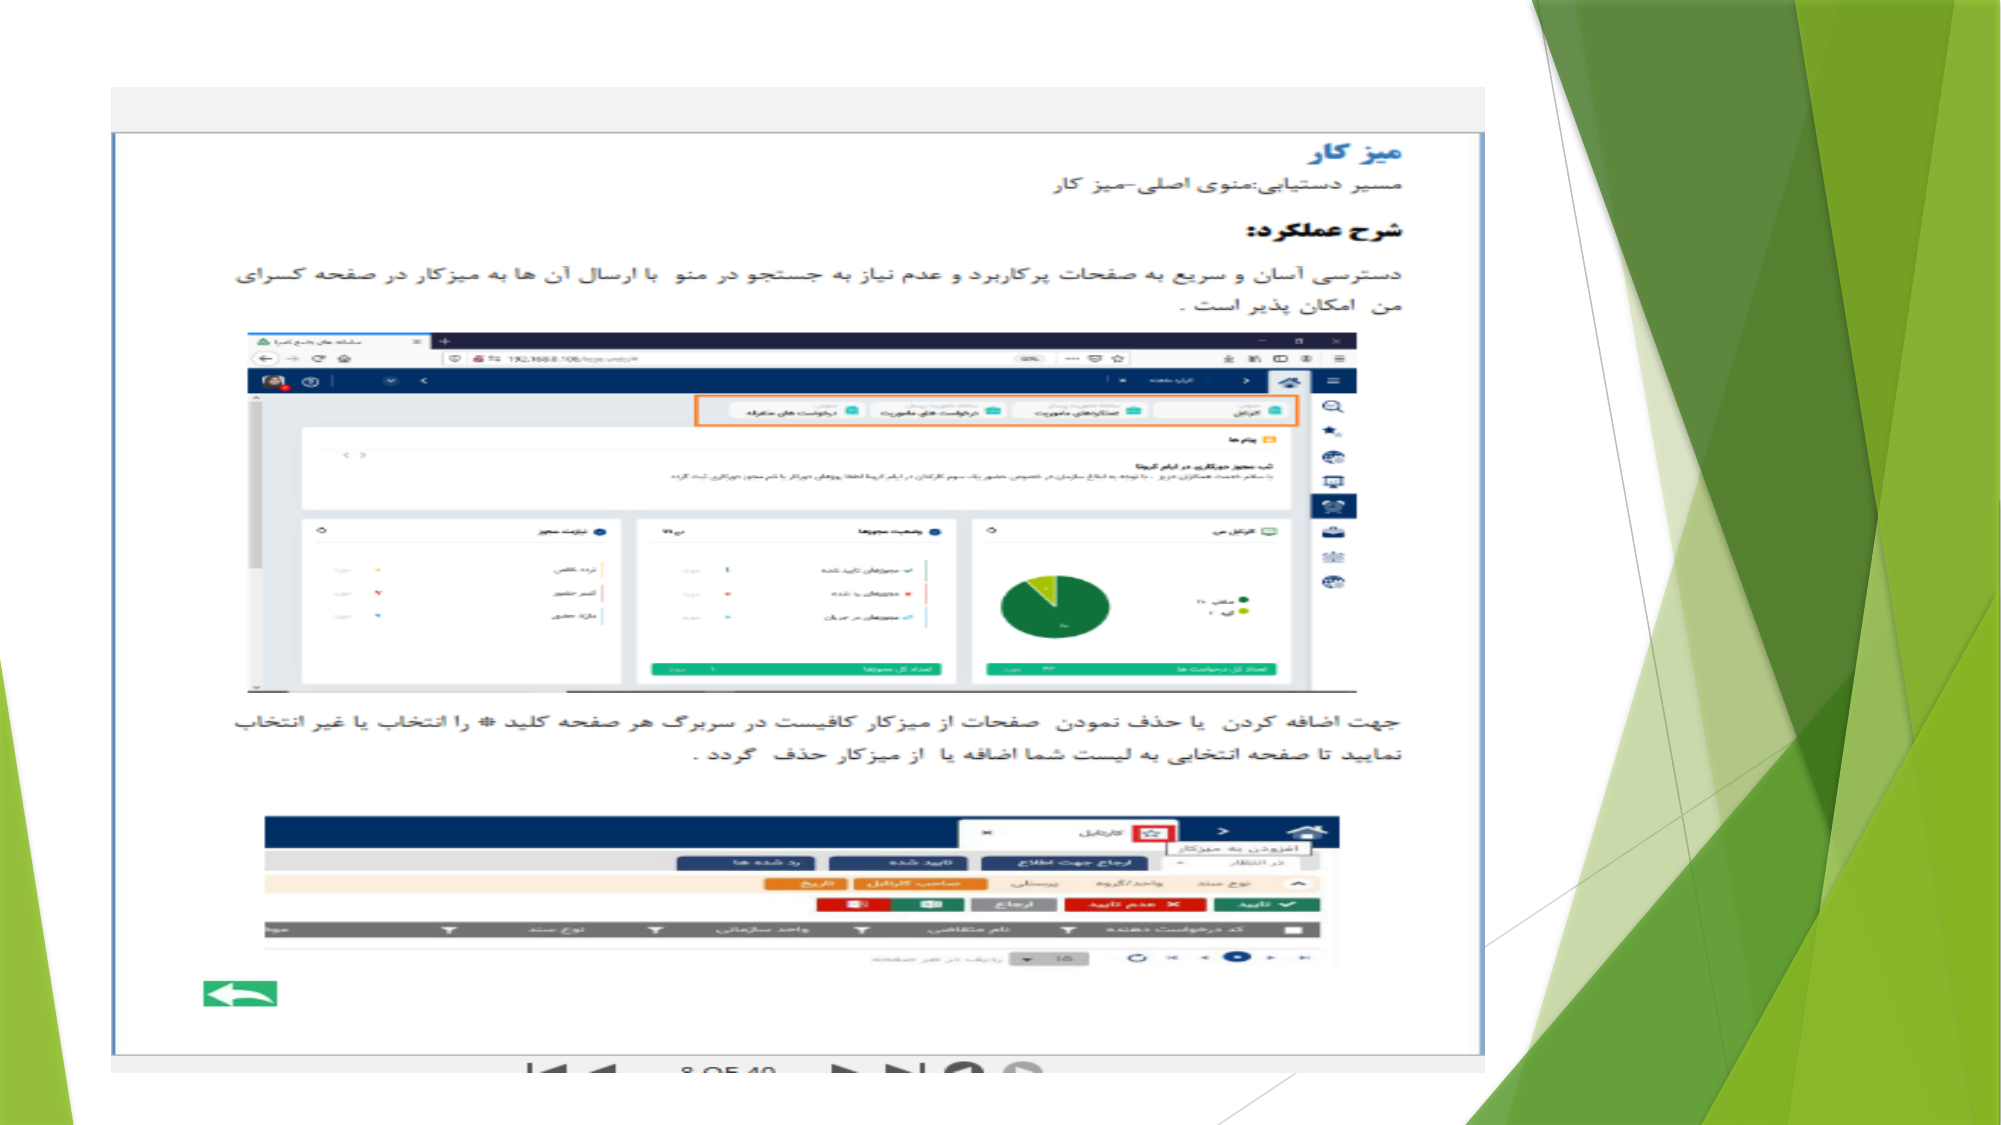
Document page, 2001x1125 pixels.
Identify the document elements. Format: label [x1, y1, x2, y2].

list [110, 87, 1485, 1073]
